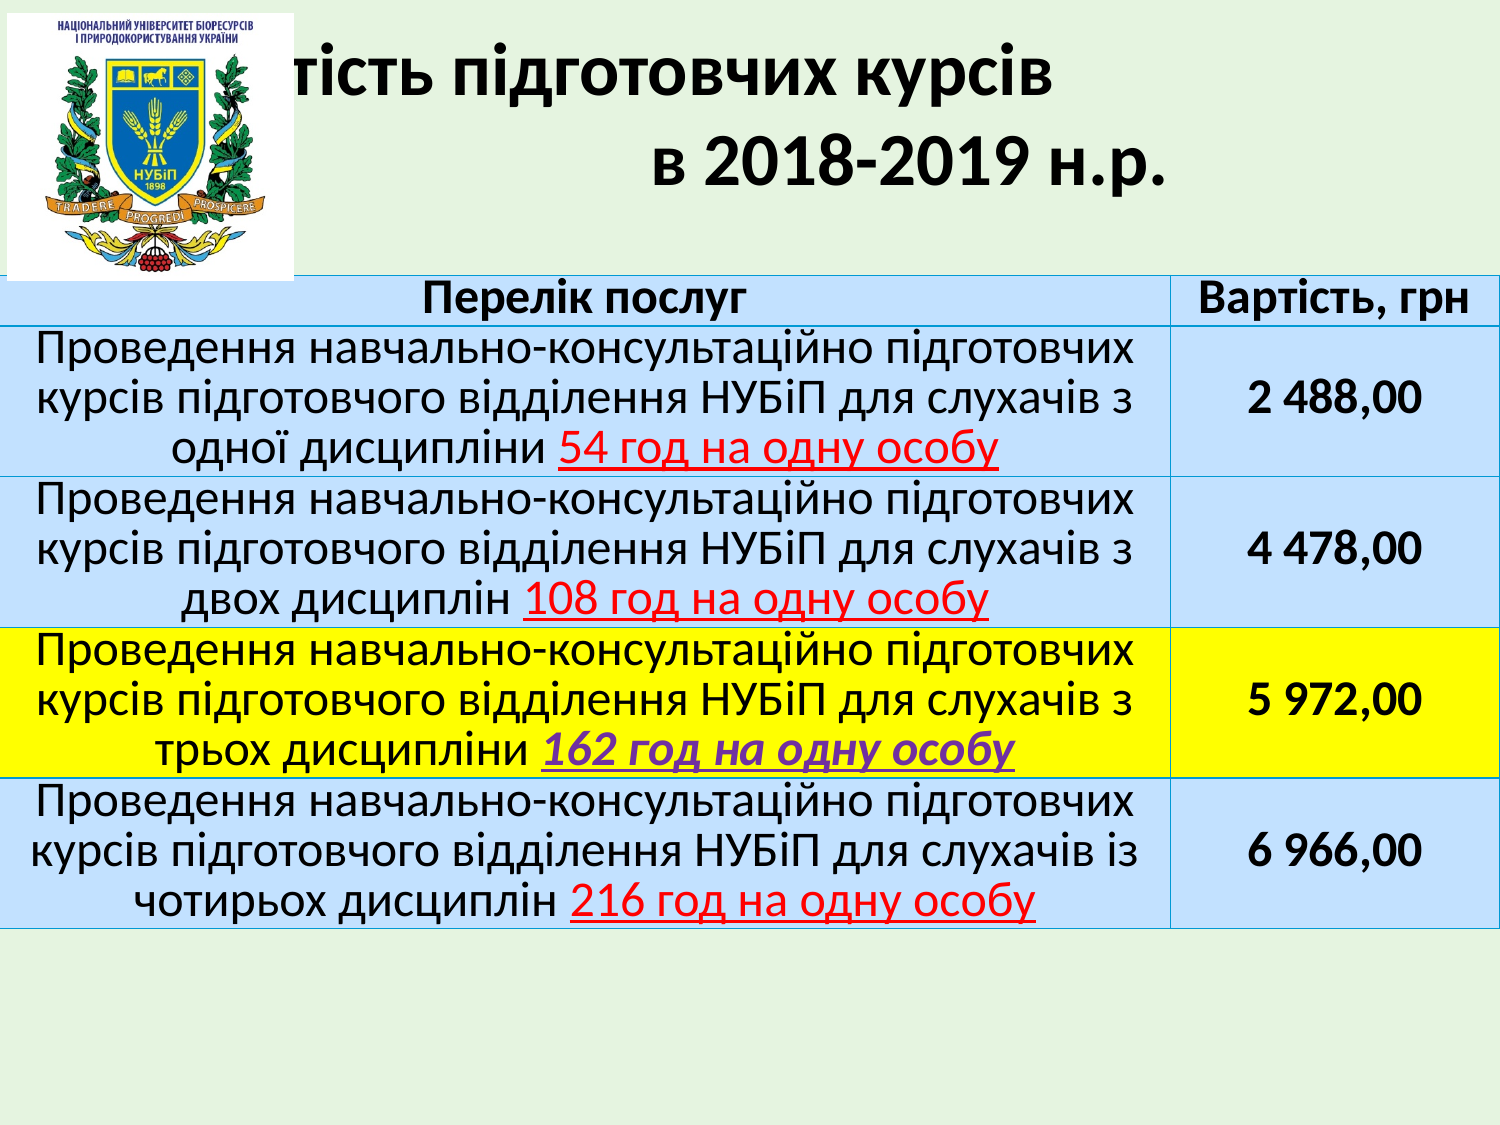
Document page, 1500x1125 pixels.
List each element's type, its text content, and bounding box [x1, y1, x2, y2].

picture [6, 12, 294, 281]
table_header Перелік послуг [0, 276, 1170, 325]
table_cell 6 966,00 [1171, 779, 1499, 928]
table_header Вартість, грн [1171, 276, 1499, 325]
table_cell 2 488,00 [1171, 327, 1499, 476]
table_cell Проведення навчально-консультаційно підготовчих курсів підготовчого відділення НУБіП для слухачів з трьох дисципліни 162 год на одну особу [0, 628, 1170, 777]
table_cell Проведення навчально-консультаційно підготовчих курсів підготовчого відділення НУБіП для слухачів із чотирьох дисциплін 216 год на одну особу [0, 779, 1170, 928]
table_cell Проведення навчально-консультаційно підготовчих курсів підготовчого відділення НУБіП для слухачів з двох дисциплін 108 год на одну особу [0, 477, 1170, 627]
table_cell Проведення навчально-консультаційно підготовчих курсів підготовчого відділення НУБіП для слухачів з одної дисципліни 54 год на одну особу [0, 327, 1170, 476]
title Вартість підготовчих курсів в 2018-2019 н.р. [298, 16, 1500, 204]
table_cell 4 478,00 [1171, 477, 1499, 627]
table_cell 5 972,00 [1171, 628, 1499, 777]
